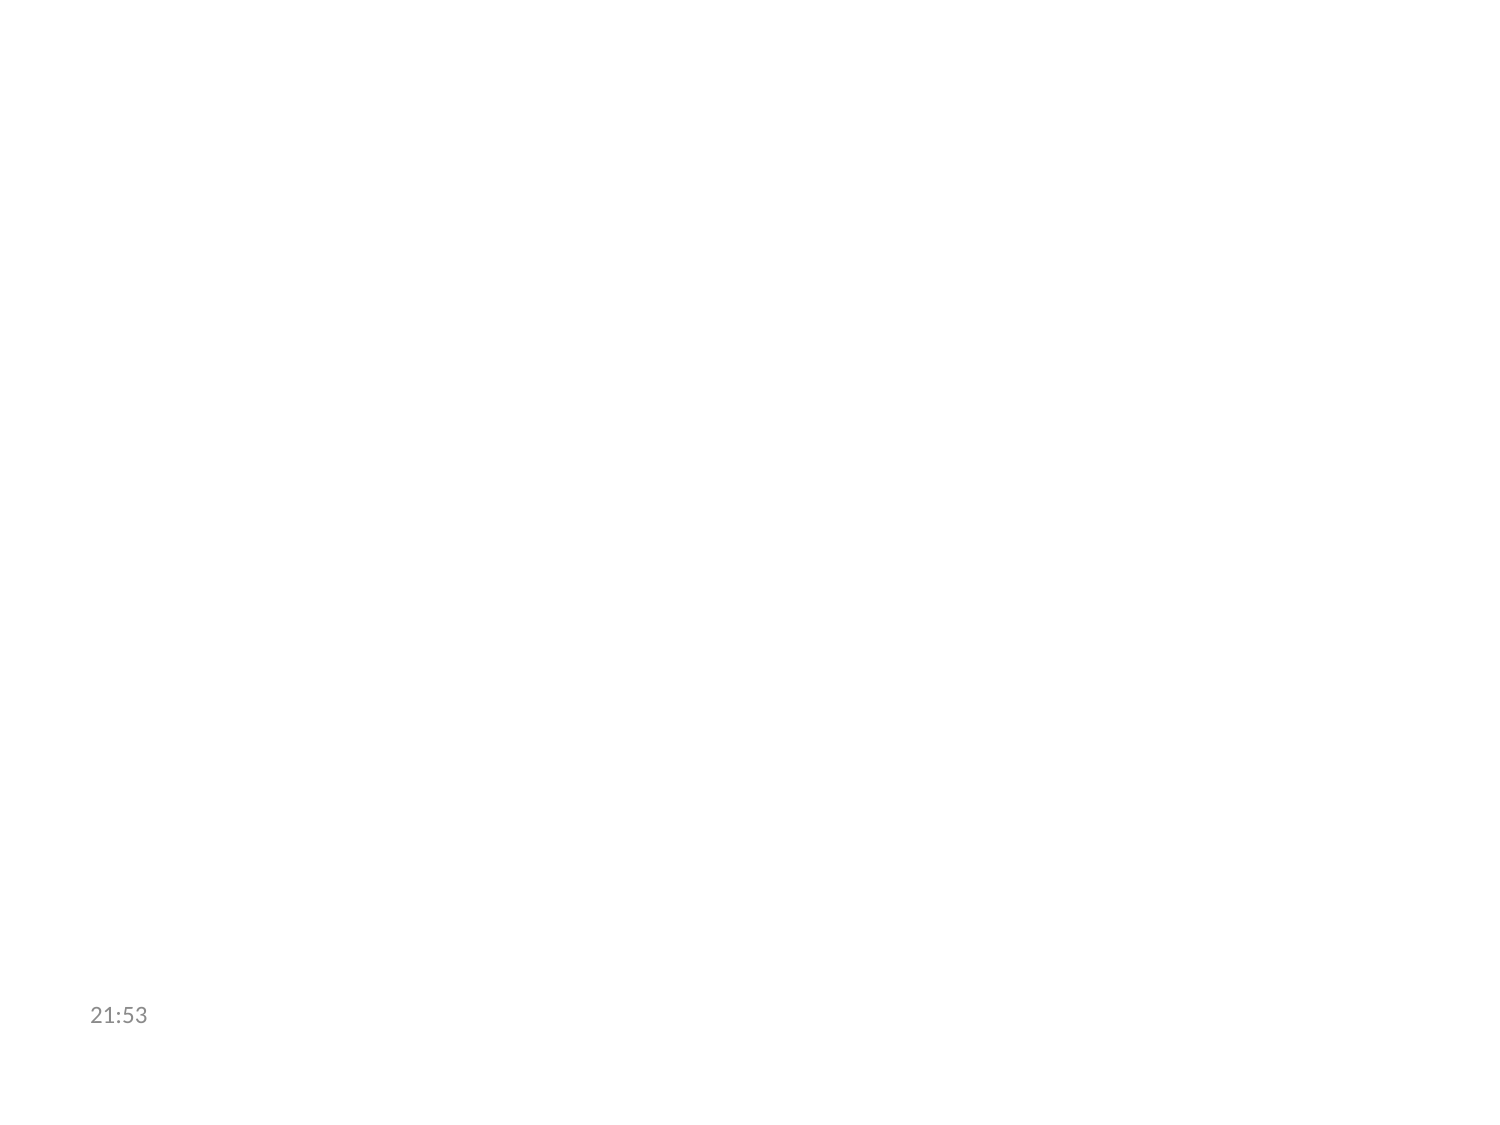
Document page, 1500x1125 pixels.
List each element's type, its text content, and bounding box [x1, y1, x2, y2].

text_box 15:35 [75, 983, 425, 1044]
